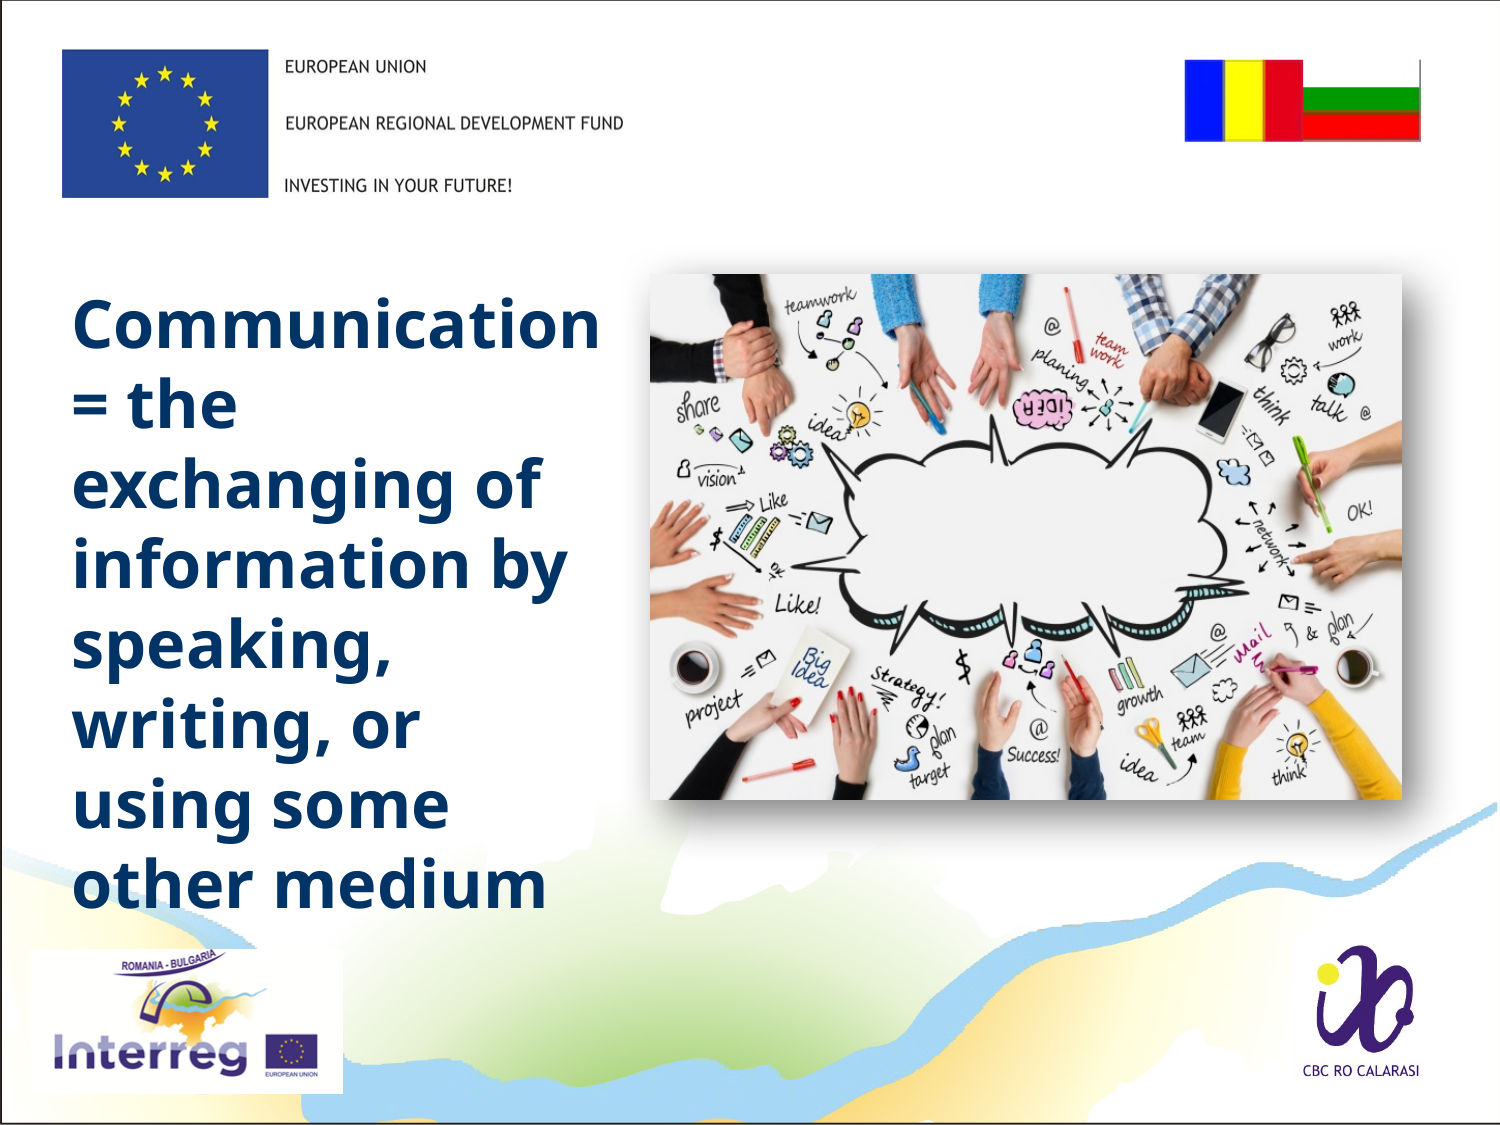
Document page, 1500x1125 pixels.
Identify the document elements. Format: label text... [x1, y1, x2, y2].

text_box Communication = the exchanging of information by speaking, writing, or using some other medium [56, 274, 623, 930]
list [649, 274, 1402, 801]
picture [0, 0, 1500, 1125]
